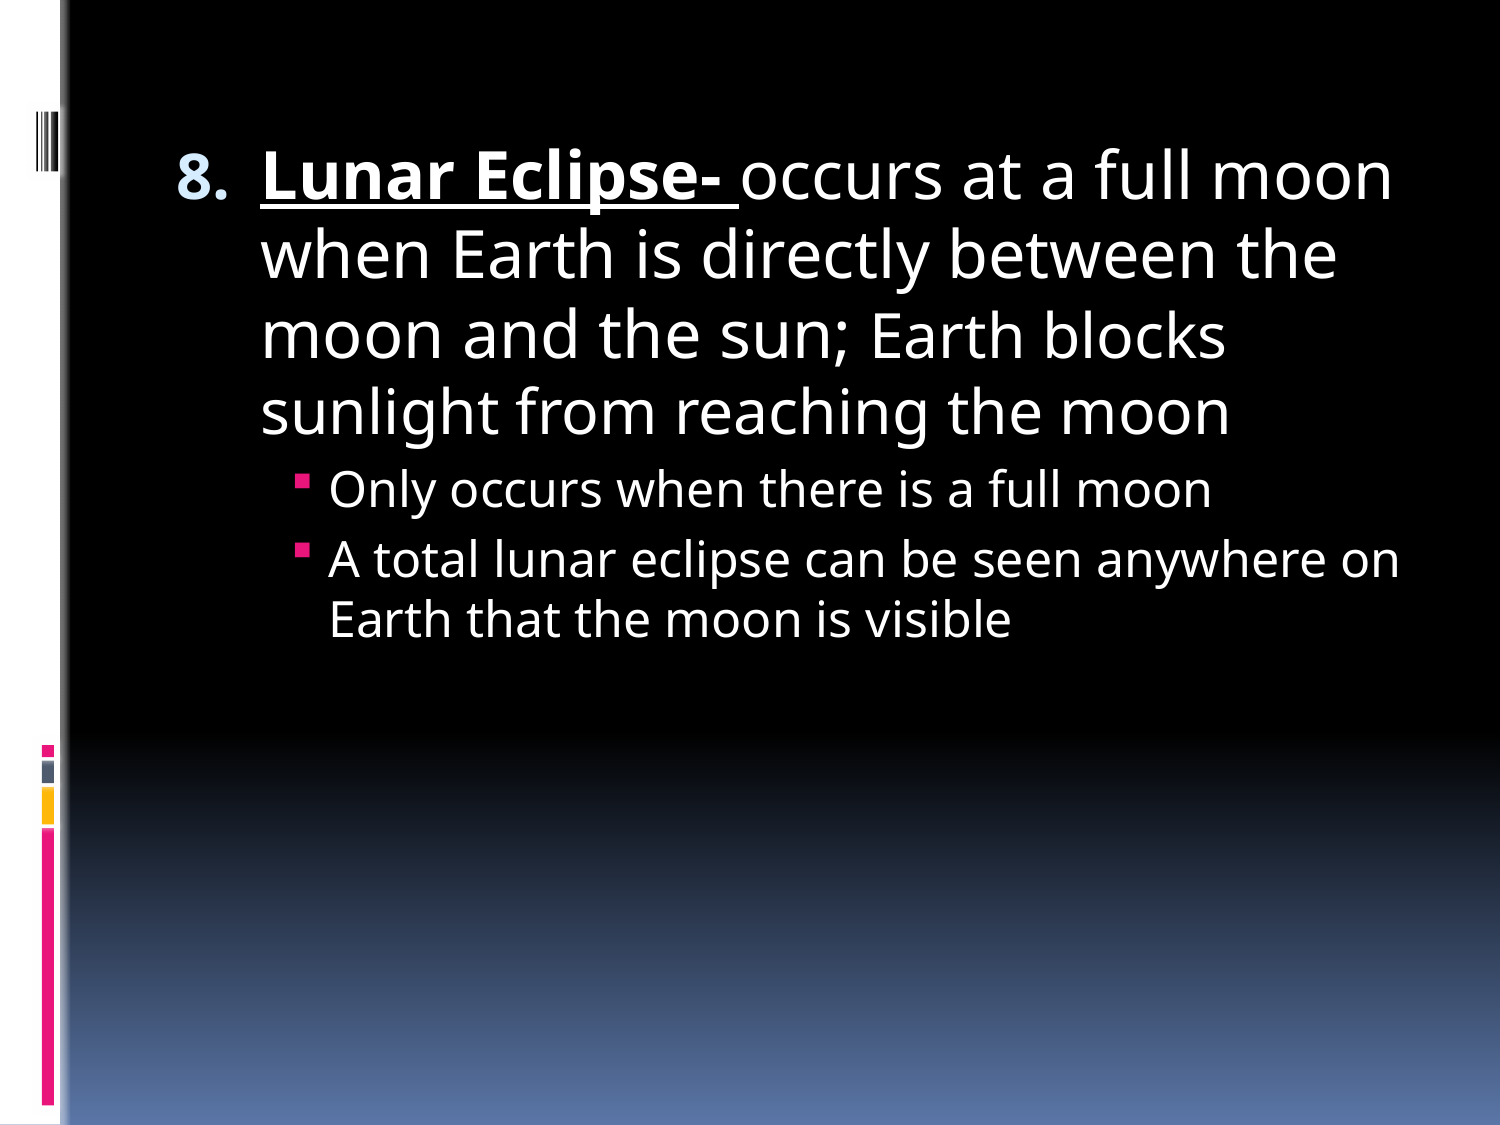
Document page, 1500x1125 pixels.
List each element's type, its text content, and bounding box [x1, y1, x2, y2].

list Lunar Eclipse- occurs at a full moon when Earth is directly between the moon and the sun; Earth blocks sunlight from reaching the moon Only occurs when there is a full moon A total lunar eclipse can be seen anywhere on Earth that the moon is visible [150, 125, 1425, 1043]
